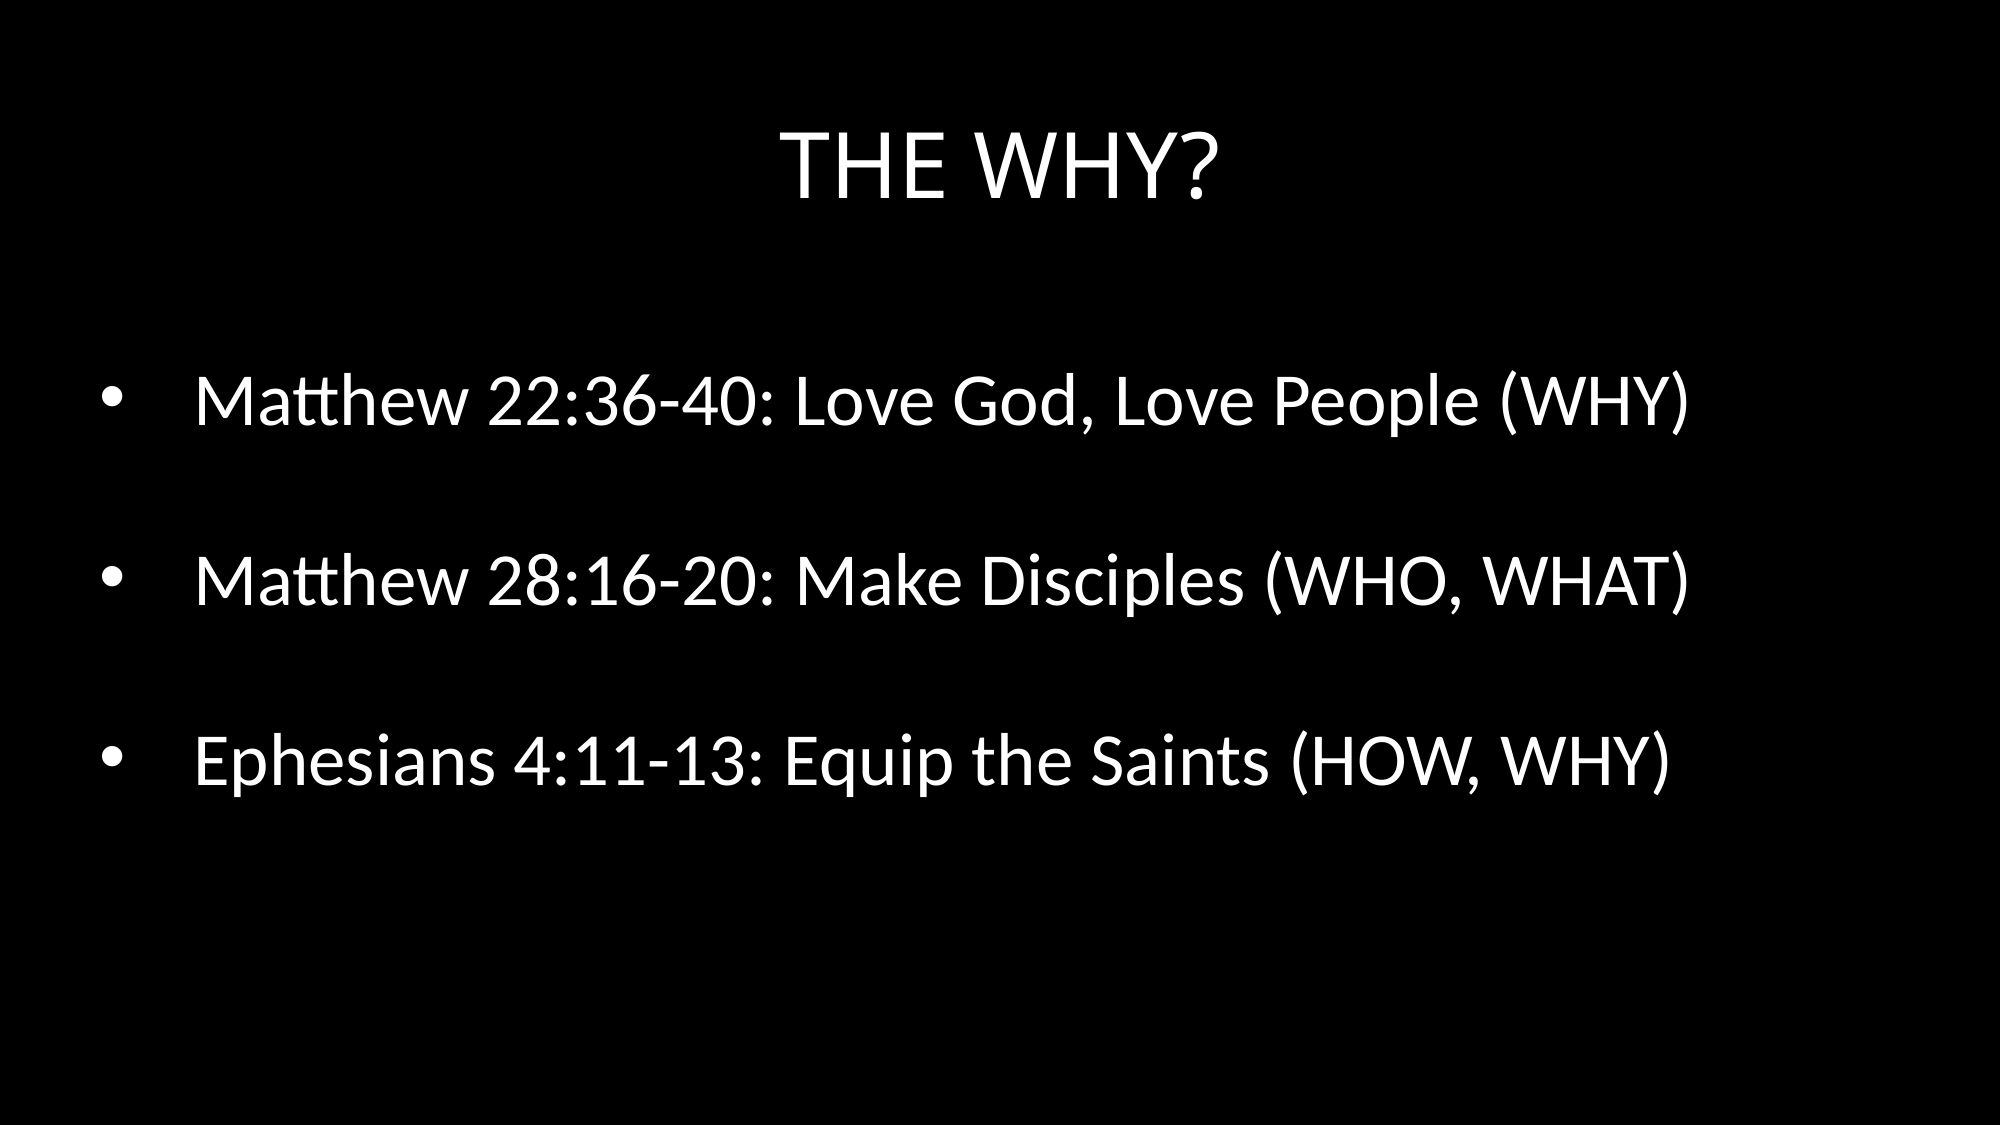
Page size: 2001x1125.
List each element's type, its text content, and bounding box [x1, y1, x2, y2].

title THE WHY? [137, 59, 1863, 253]
text_box Matthew 22:36-40: Love God, Love People (WHY) Matthew 28:16-20: Make Disciples (WHO, WHAT) Ephesians 4:11-13: Equip the Saints (HOW, WHY) [84, 253, 1952, 988]
